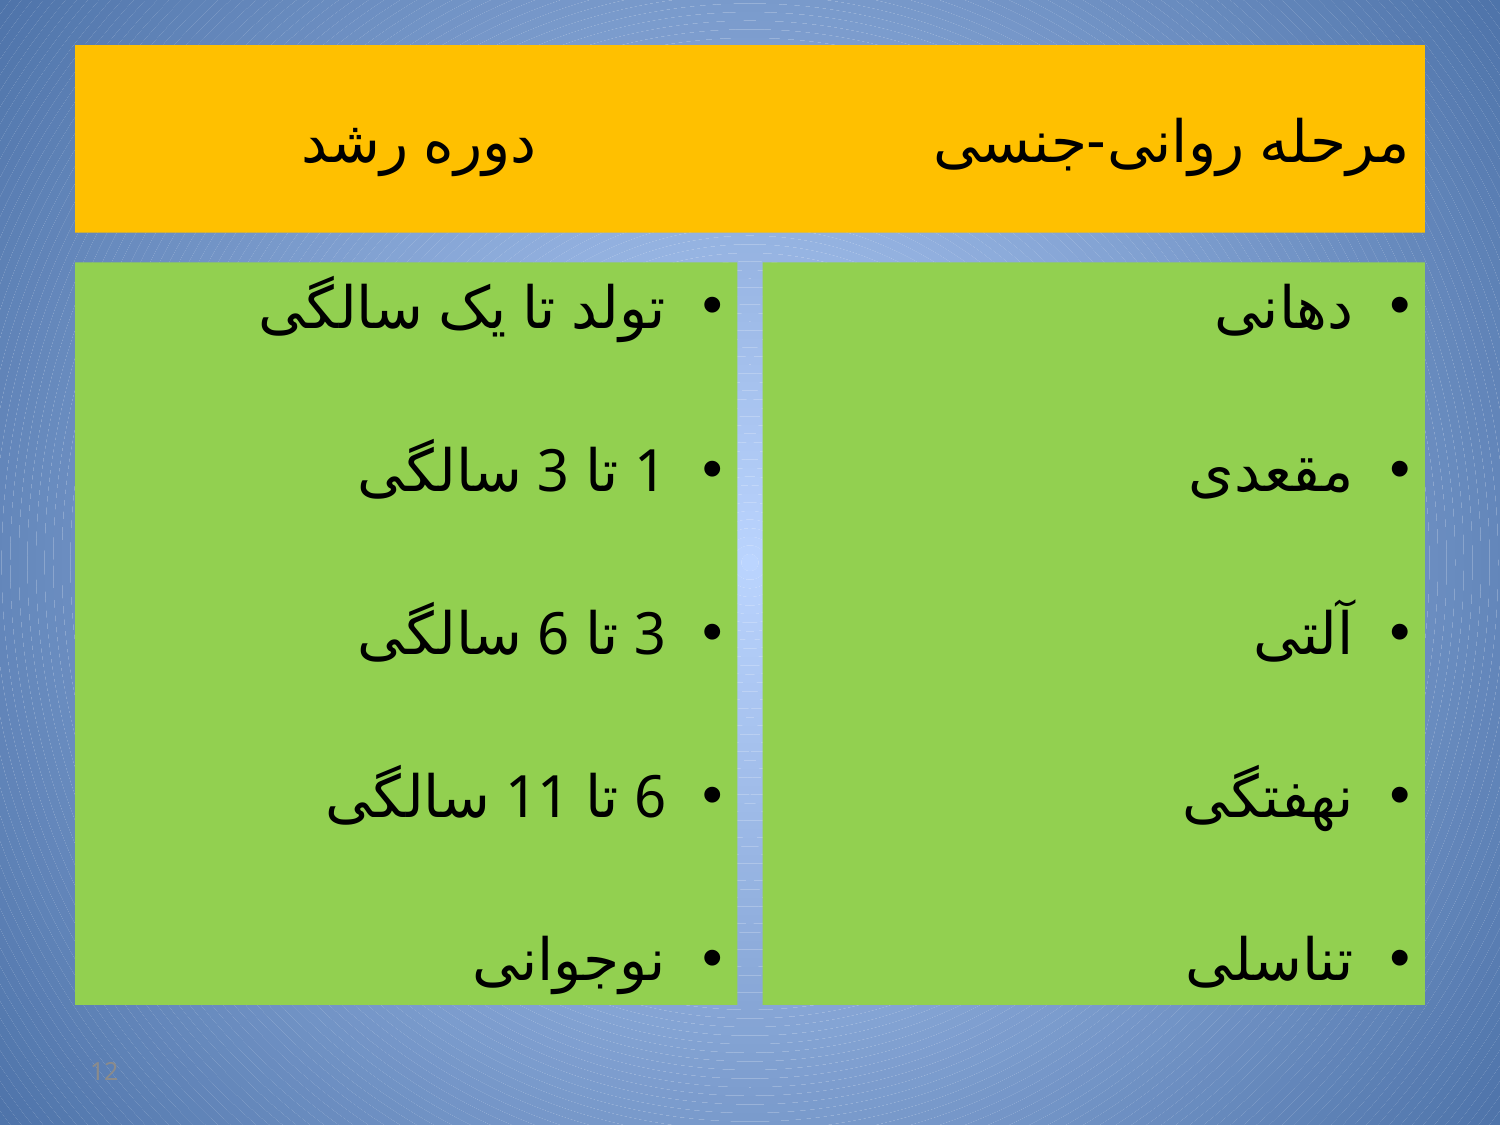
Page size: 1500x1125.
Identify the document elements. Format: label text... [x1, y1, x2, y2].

list تولد تا یک سالگی 1 تا 3 سالگی 3 تا 6 سالگی 6 تا 11 سالگی نوجوانی [75, 262, 738, 1005]
title مرحله روانی-جنسی دوره رشد [75, 45, 1425, 233]
list دهانی مقعدی آلتی نهفتگی تناسلی [762, 262, 1425, 1005]
slide_number 12 [75, 1042, 425, 1103]
